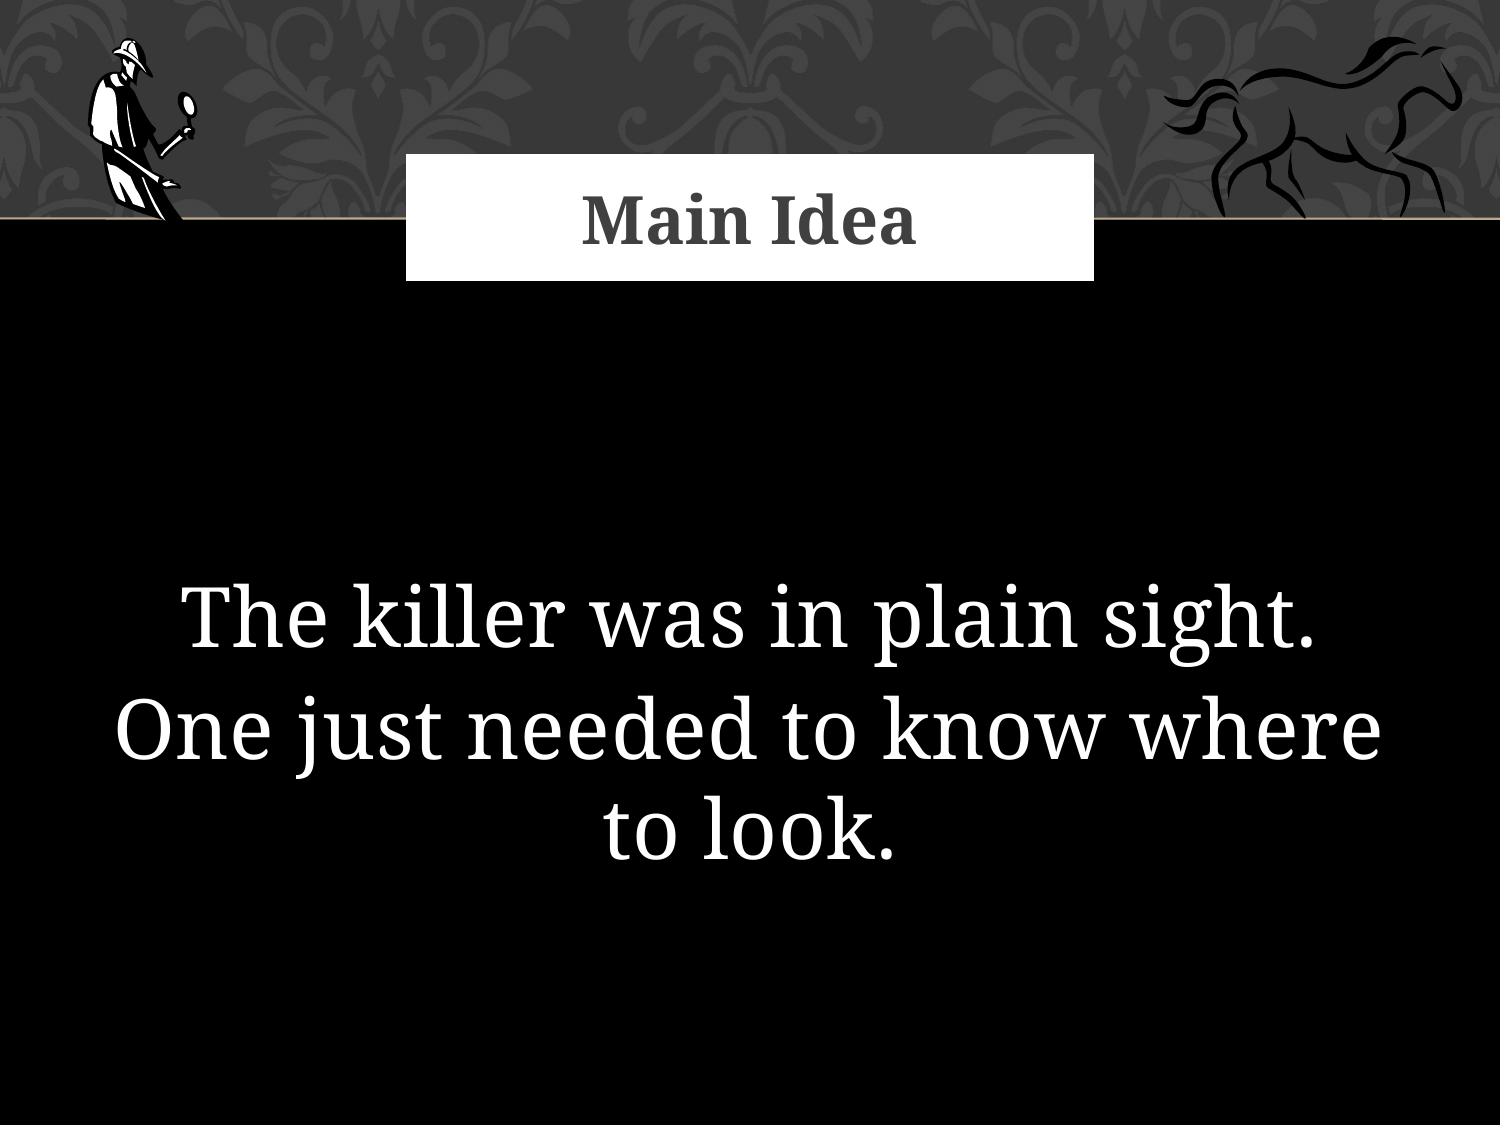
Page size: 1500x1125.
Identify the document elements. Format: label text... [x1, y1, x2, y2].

title Main Idea [406, 154, 1094, 281]
picture [87, 37, 199, 226]
picture [1162, 24, 1467, 220]
list The killer was in plain sight. One just needed to know where to look. [75, 331, 1425, 1007]
